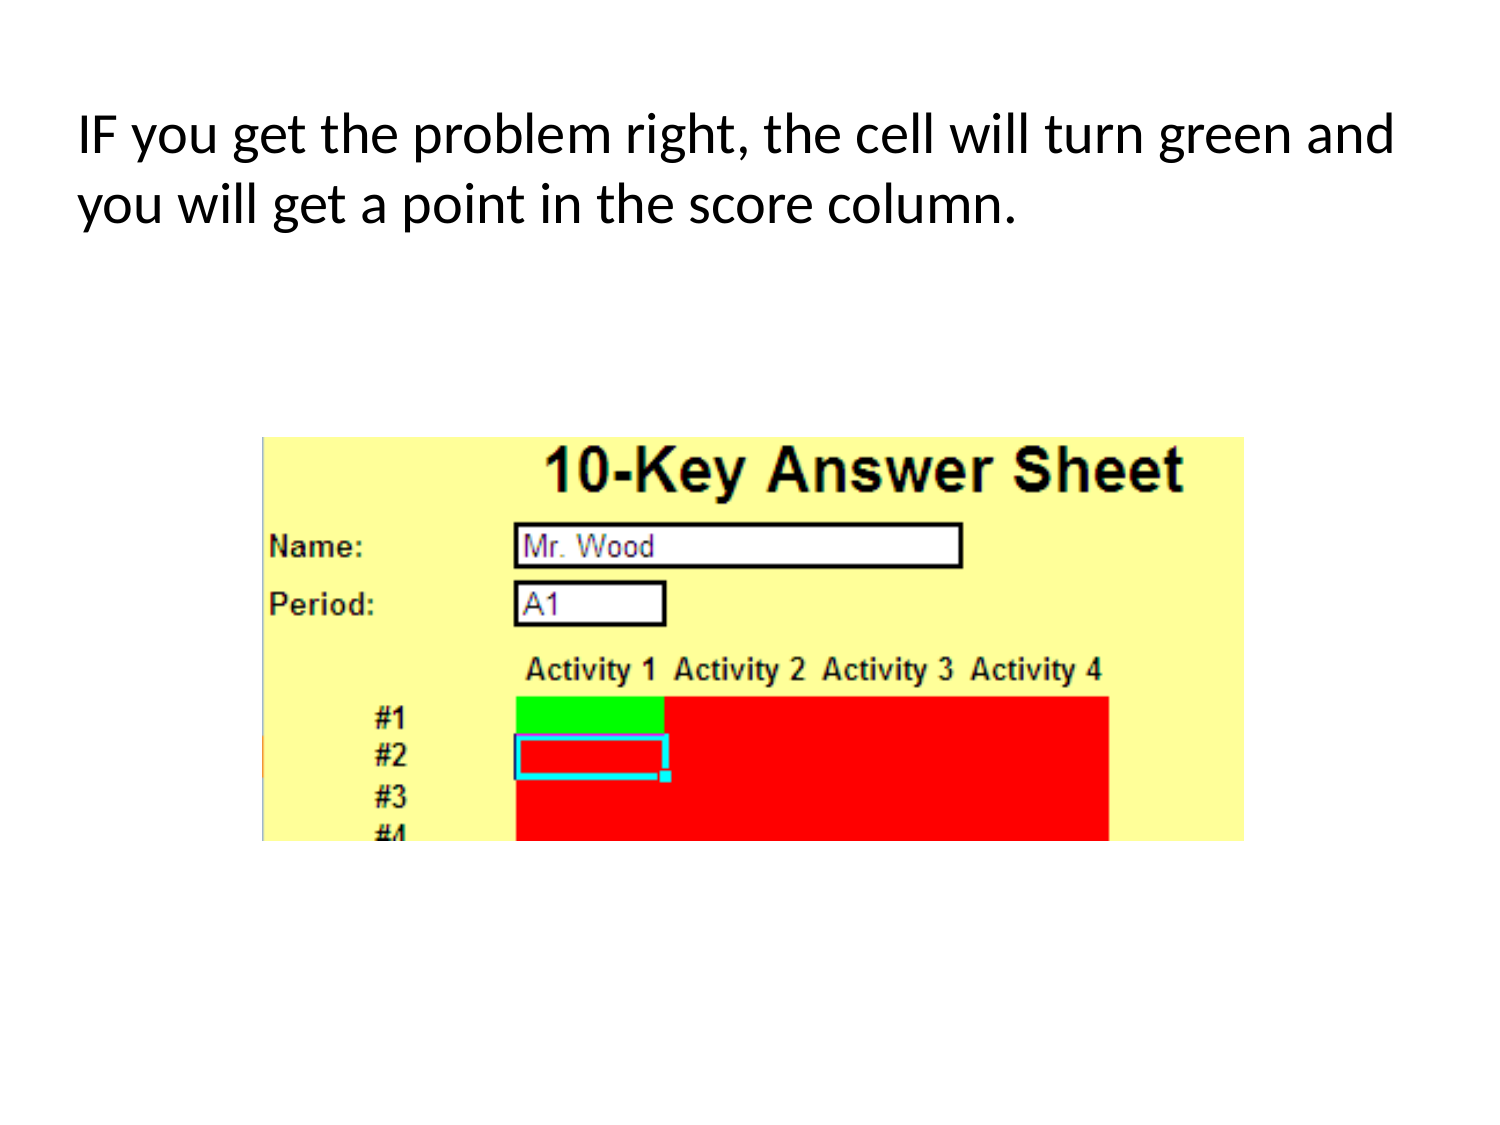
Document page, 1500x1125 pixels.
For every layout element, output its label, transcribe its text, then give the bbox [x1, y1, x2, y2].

picture [262, 437, 1244, 841]
text_box IF you get the problem right, the cell will turn green and you will get a point in the score column. [62, 87, 1438, 243]
